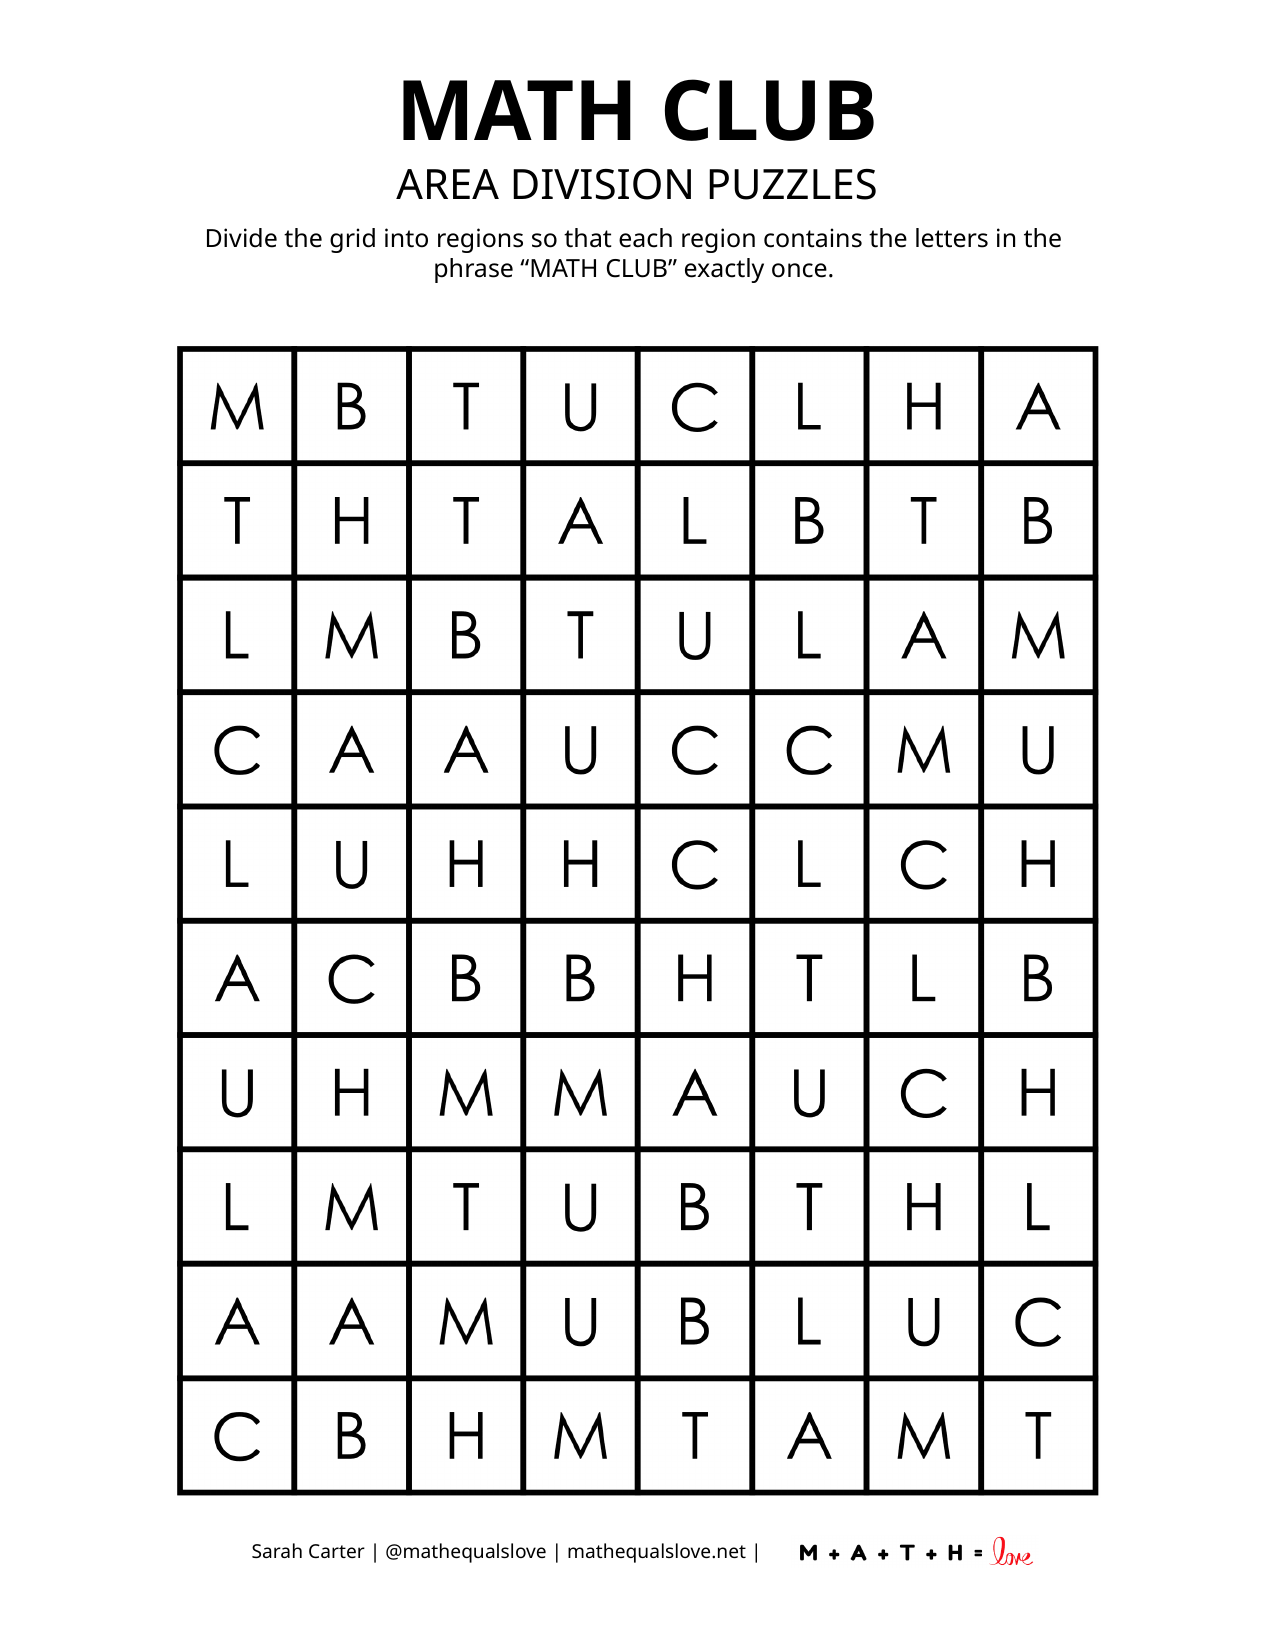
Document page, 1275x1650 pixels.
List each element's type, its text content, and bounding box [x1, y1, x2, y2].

text_box Divide the grid into regions so that each region contains the letters in the phrase “MATH CLUB” exactly once. [0, 214, 1275, 290]
picture [174, 342, 1101, 1498]
picture [790, 1534, 1039, 1569]
text_box Sarah Carter | @mathequalslove | mathequalslove.net | [236, 1532, 1071, 1570]
text_box MATH CLUB AREA DIVISION PUZZLES [77, 50, 1198, 214]
